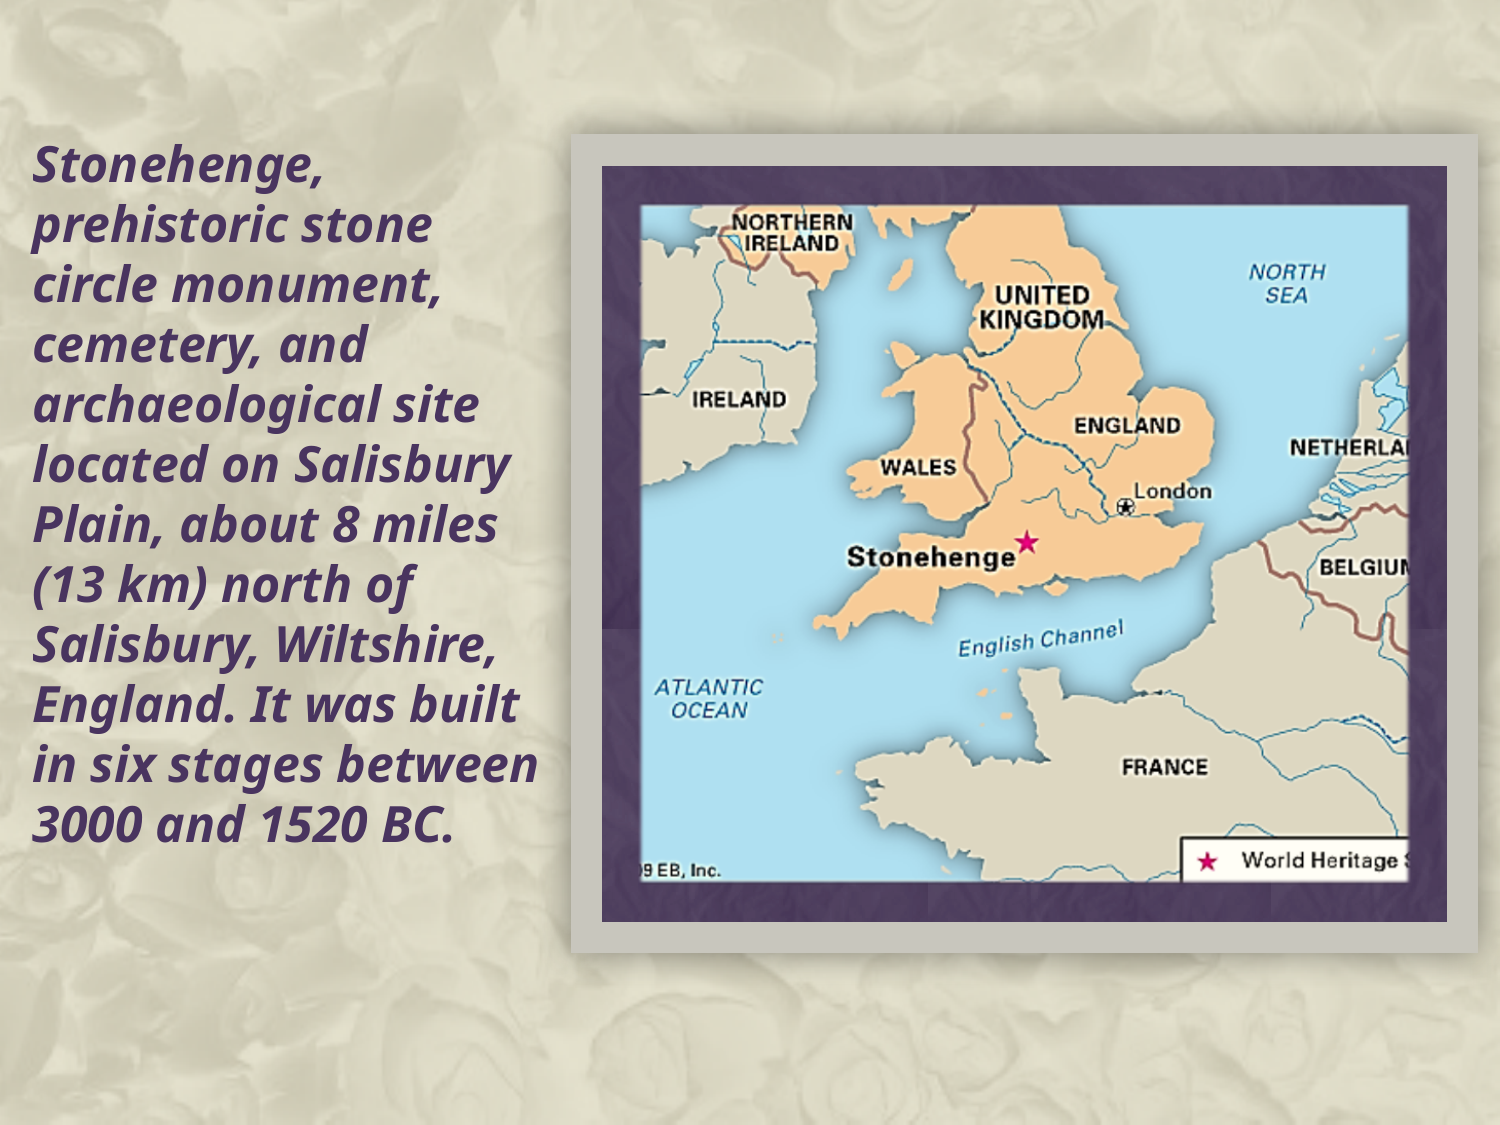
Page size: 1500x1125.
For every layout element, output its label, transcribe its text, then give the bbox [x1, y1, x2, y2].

list Stonehenge, prehistoric stone circle monument, cemetery, and archaeological site located on Salisbury Plain, about 8 miles (13 km) north of Salisbury, Wiltshire, England. It was built in six stages between 3000 and 1520 BC. [17, 125, 585, 1074]
picture [638, 202, 1411, 886]
